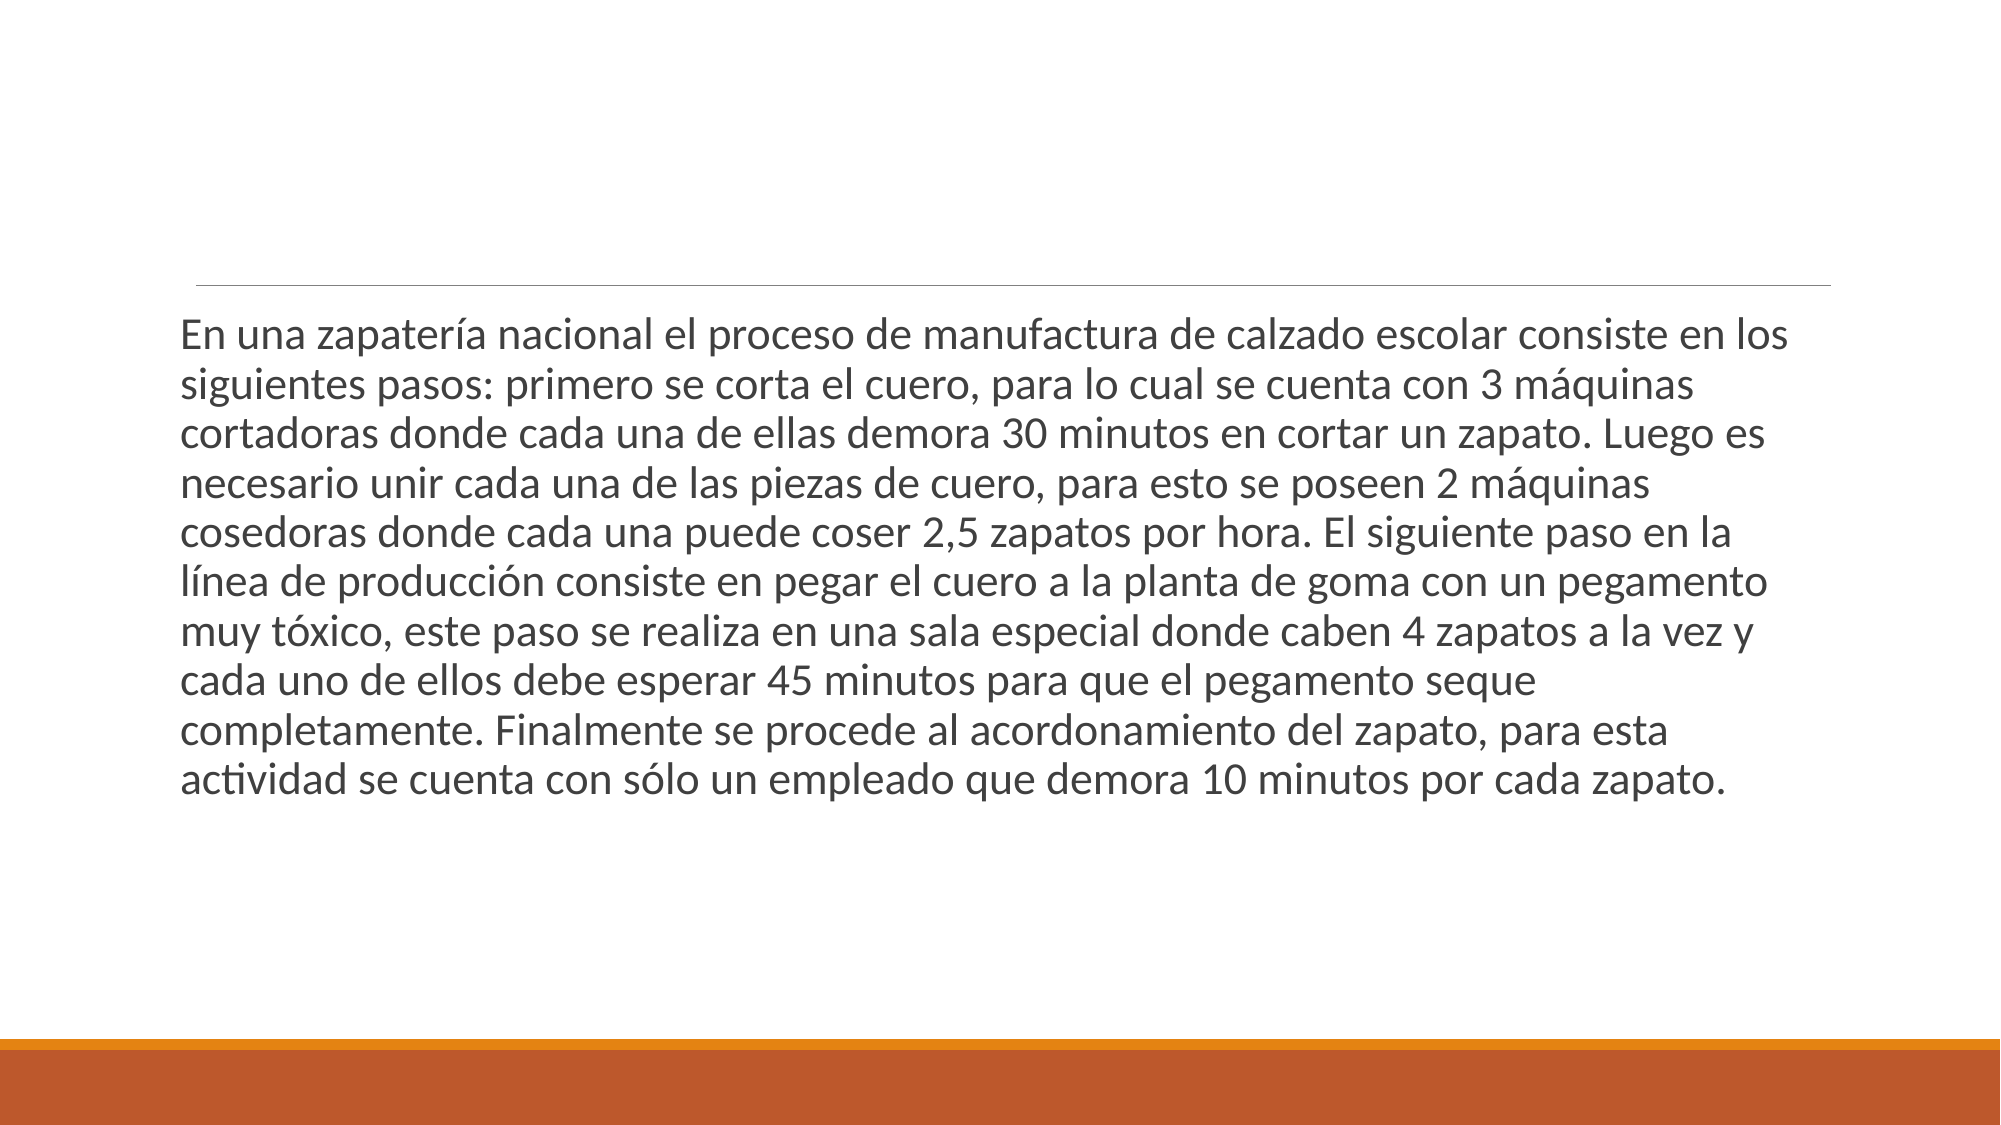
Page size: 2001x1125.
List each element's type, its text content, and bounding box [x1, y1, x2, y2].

list En una zapatería nacional el proceso de manufactura de calzado escolar consiste en los siguientes pasos: primero se corta el cuero, para lo cual se cuenta con 3 máquinas cortadoras donde cada una de ellas demora 30 minutos en cortar un zapato. Luego es necesario unir cada una de las piezas de cuero, para esto se poseen 2 máquinas cosedoras donde cada una puede coser 2,5 zapatos por hora. El siguiente paso en la línea de producción consiste en pegar el cuero a la planta de goma con un pegamento muy tóxico, este paso se realiza en una sala especial donde caben 4 zapatos a la vez y cada uno de ellos debe esperar 45 minutos para que el pegamento seque completamente. Finalmente se procede al acordonamiento del zapato, para esta actividad se cuenta con sólo un empleado que demora 10 minutos por cada zapato. [180, 302, 1830, 963]
